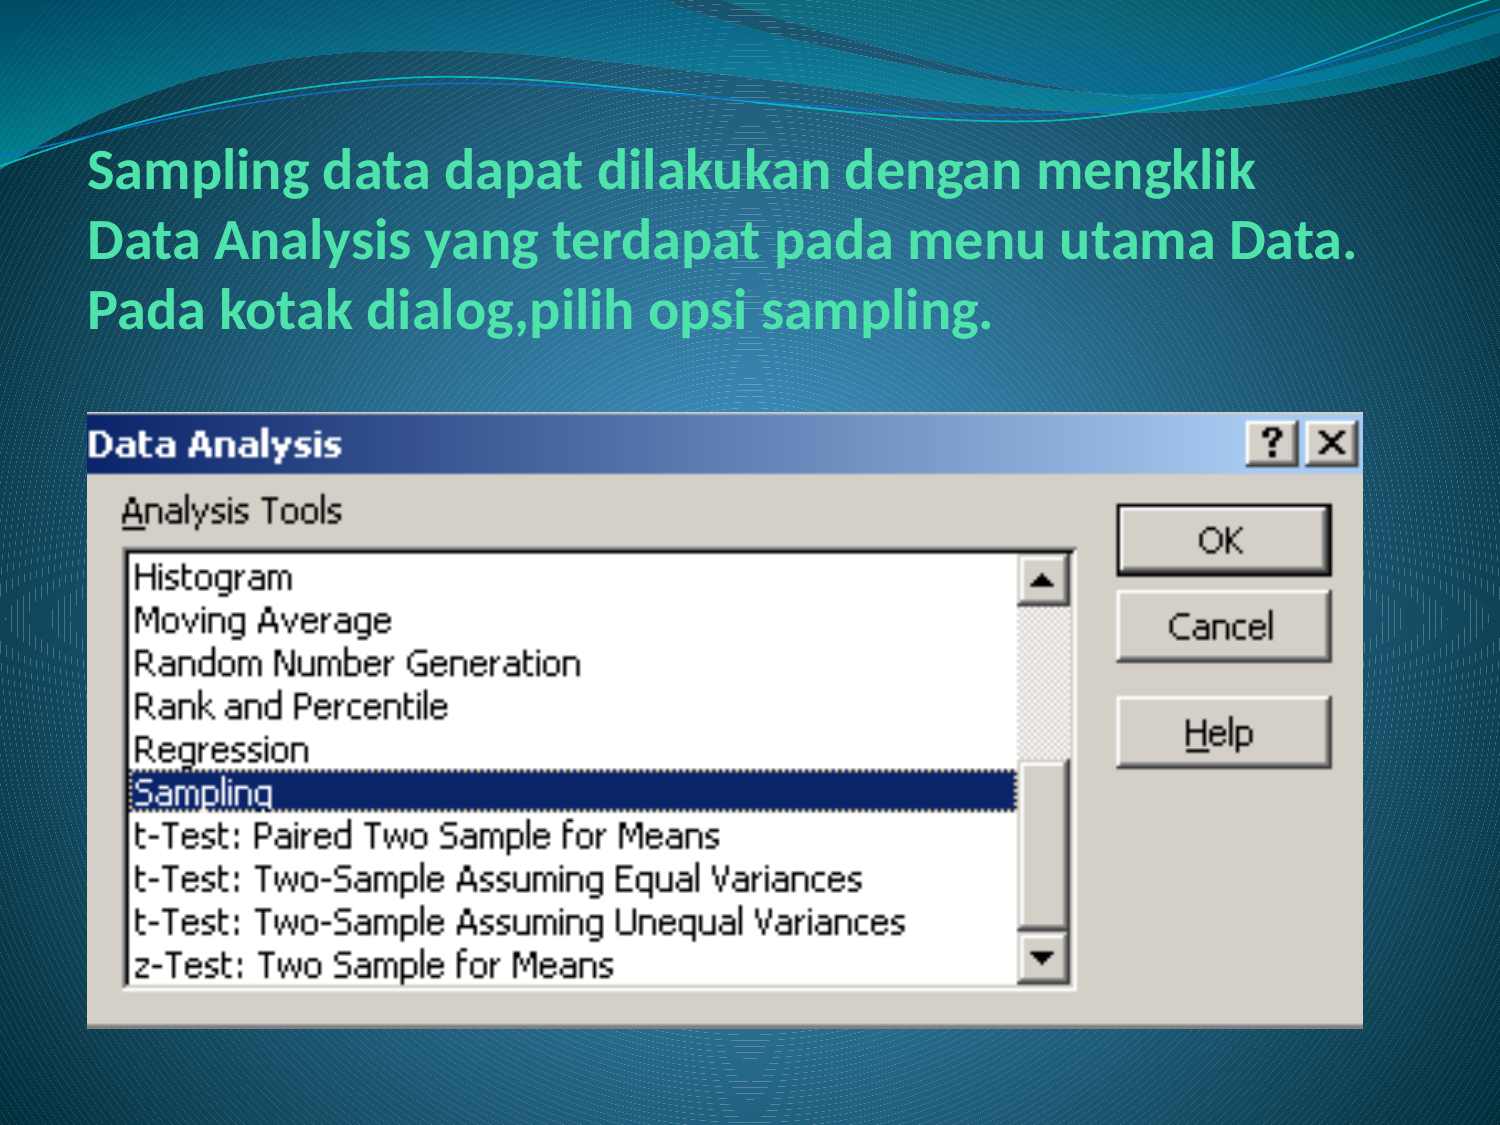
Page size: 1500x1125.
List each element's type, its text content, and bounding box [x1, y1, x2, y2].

picture [87, 412, 1363, 1029]
title Sampling data dapat dilakukan dengan mengklik Data Analysis yang terdapat pada menu utama Data. Pada kotak dialog,pilih opsi sampling. [87, 187, 1363, 411]
